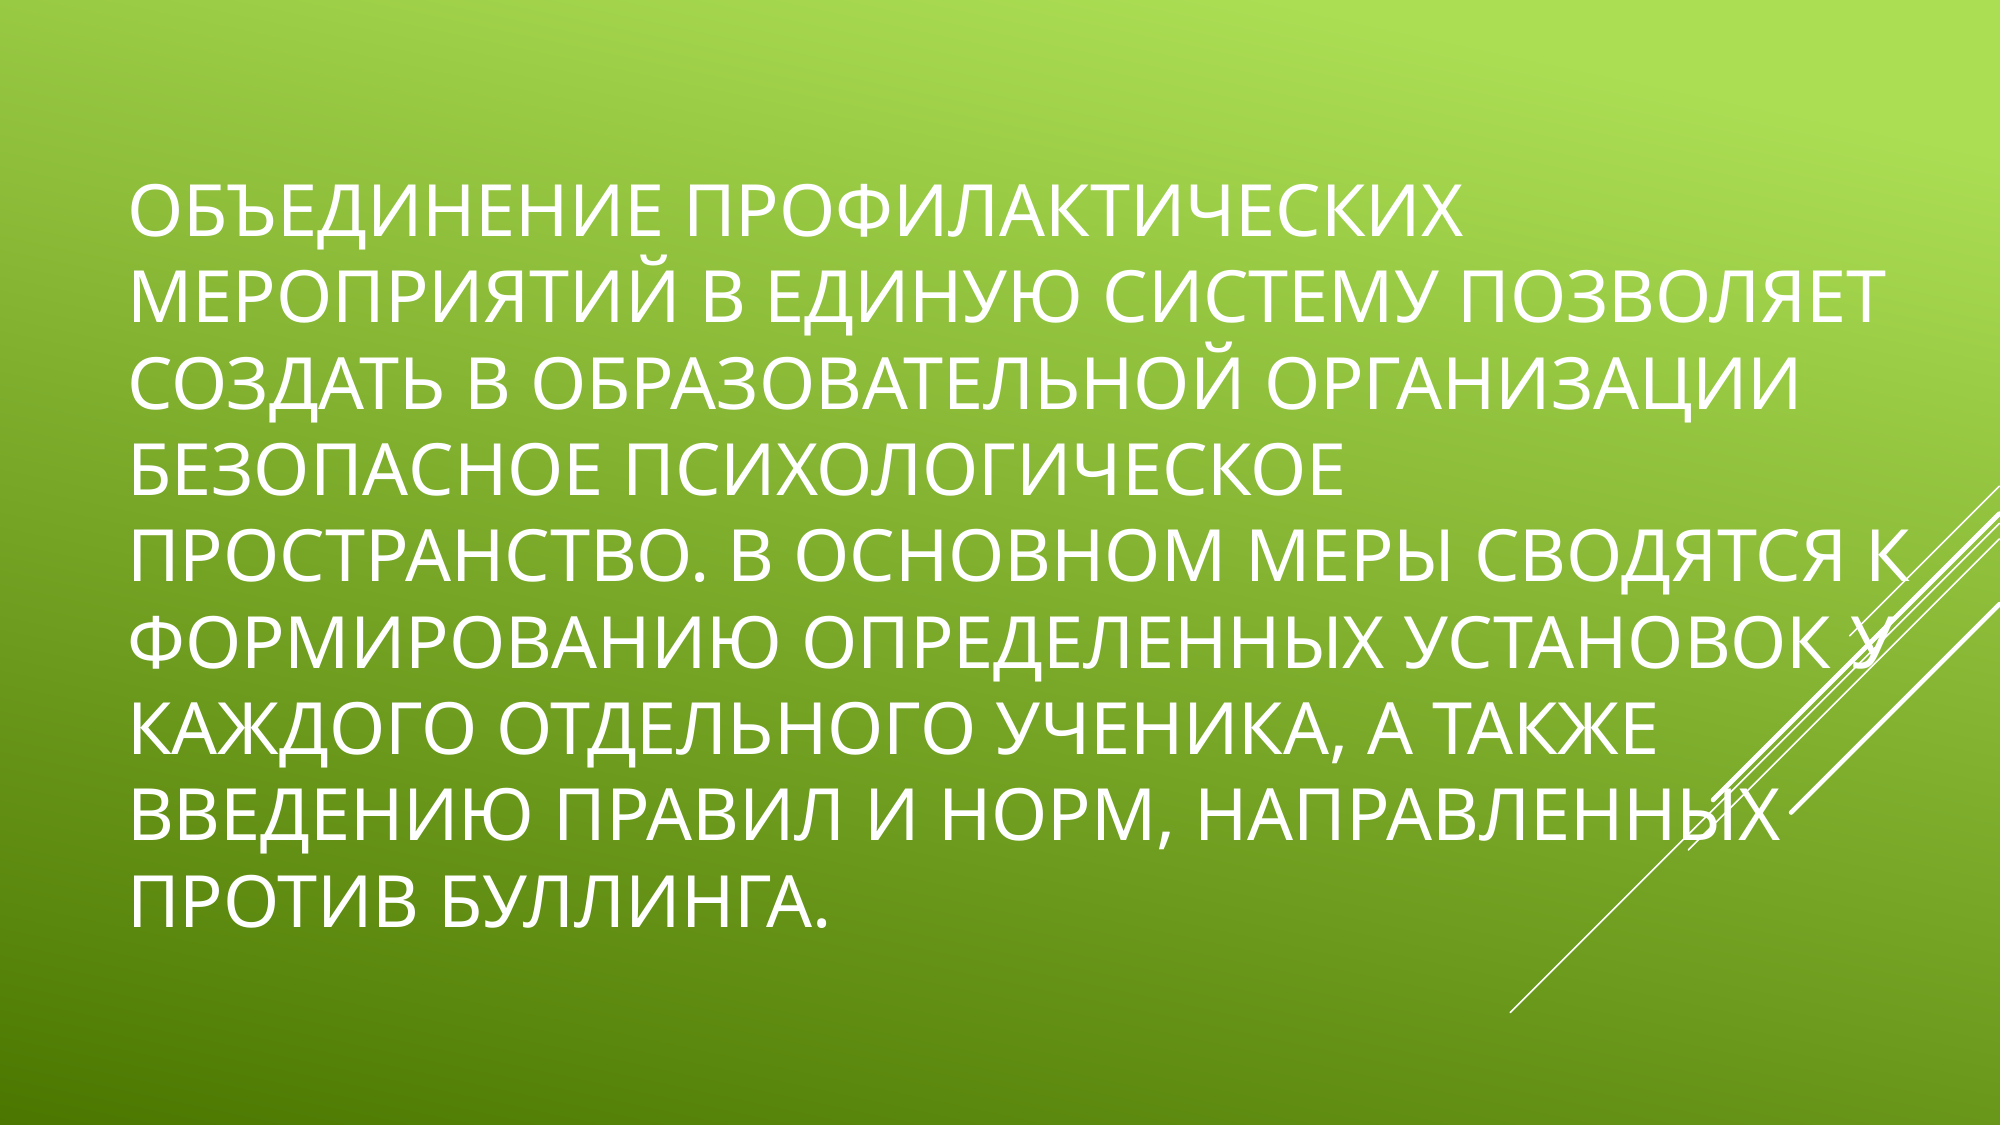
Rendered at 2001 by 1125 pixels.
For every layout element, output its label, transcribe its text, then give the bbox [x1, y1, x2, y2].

title Объединение профилактических мероприятий в единую систему позволяет создать в образовательной организации безопасное психологическое пространство. В основном меры сводятся к формированию определенных установок у каждого отдельного ученика, а также введению правил и норм, направленных против буллинга. [112, 122, 1940, 984]
